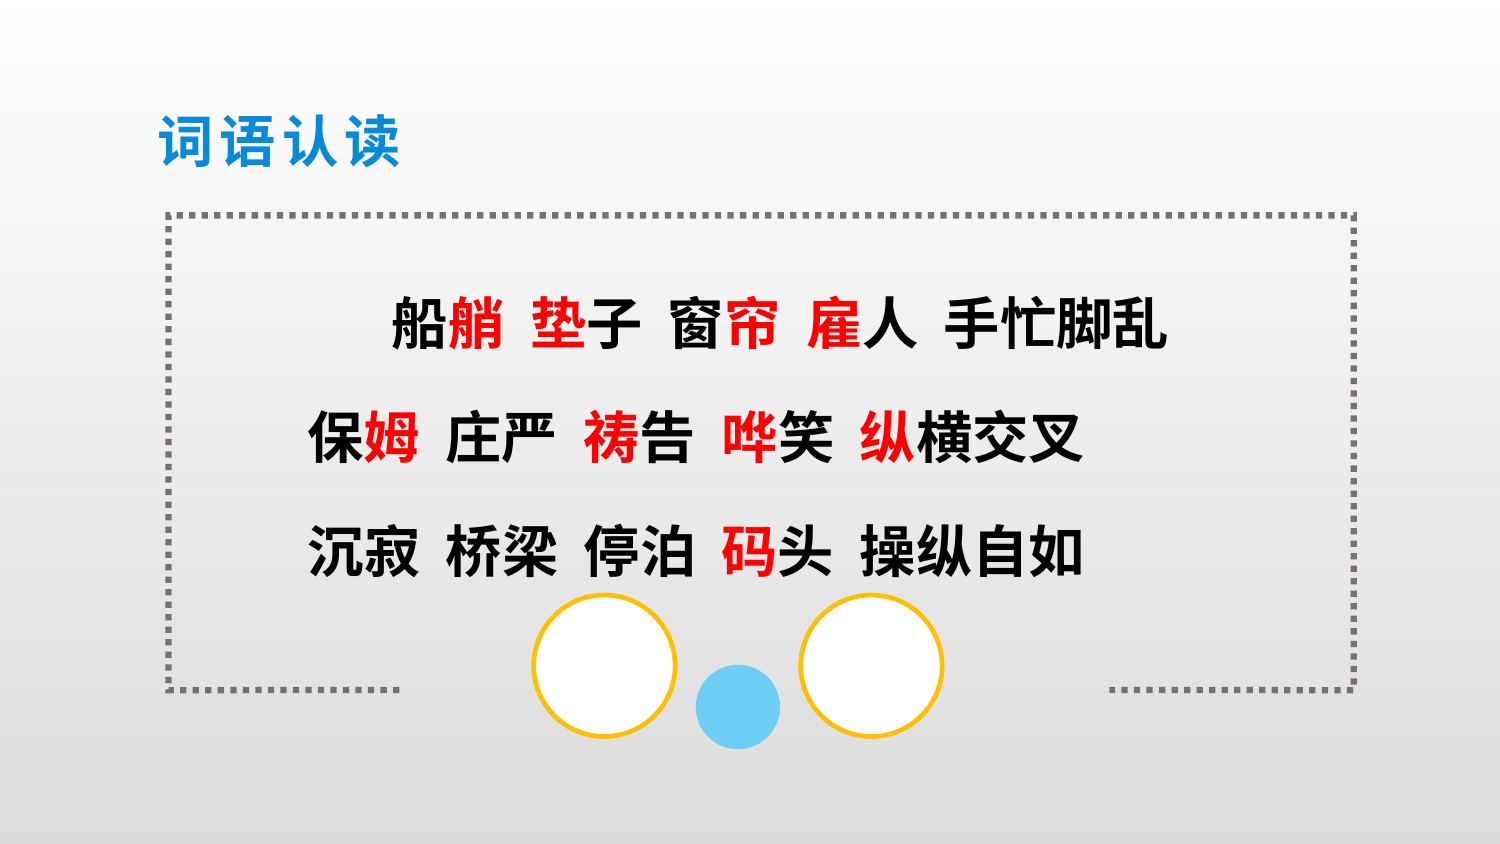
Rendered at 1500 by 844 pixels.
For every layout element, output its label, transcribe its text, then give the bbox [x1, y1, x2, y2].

text_box 船艄 垫子 窗帘 雇人 手忙脚乱 [380, 282, 1207, 355]
text_box [695, 691, 781, 750]
text_box 保姆 庄严 祷告 哗笑 纵横交叉 [296, 355, 1253, 470]
text_box [804, 691, 939, 738]
text_box 词语认读 [146, 100, 426, 180]
text_box [167, 214, 1355, 692]
text_box [537, 691, 672, 738]
text_box 沉寂 桥梁 停泊 码头 操纵自如 [296, 470, 1288, 590]
